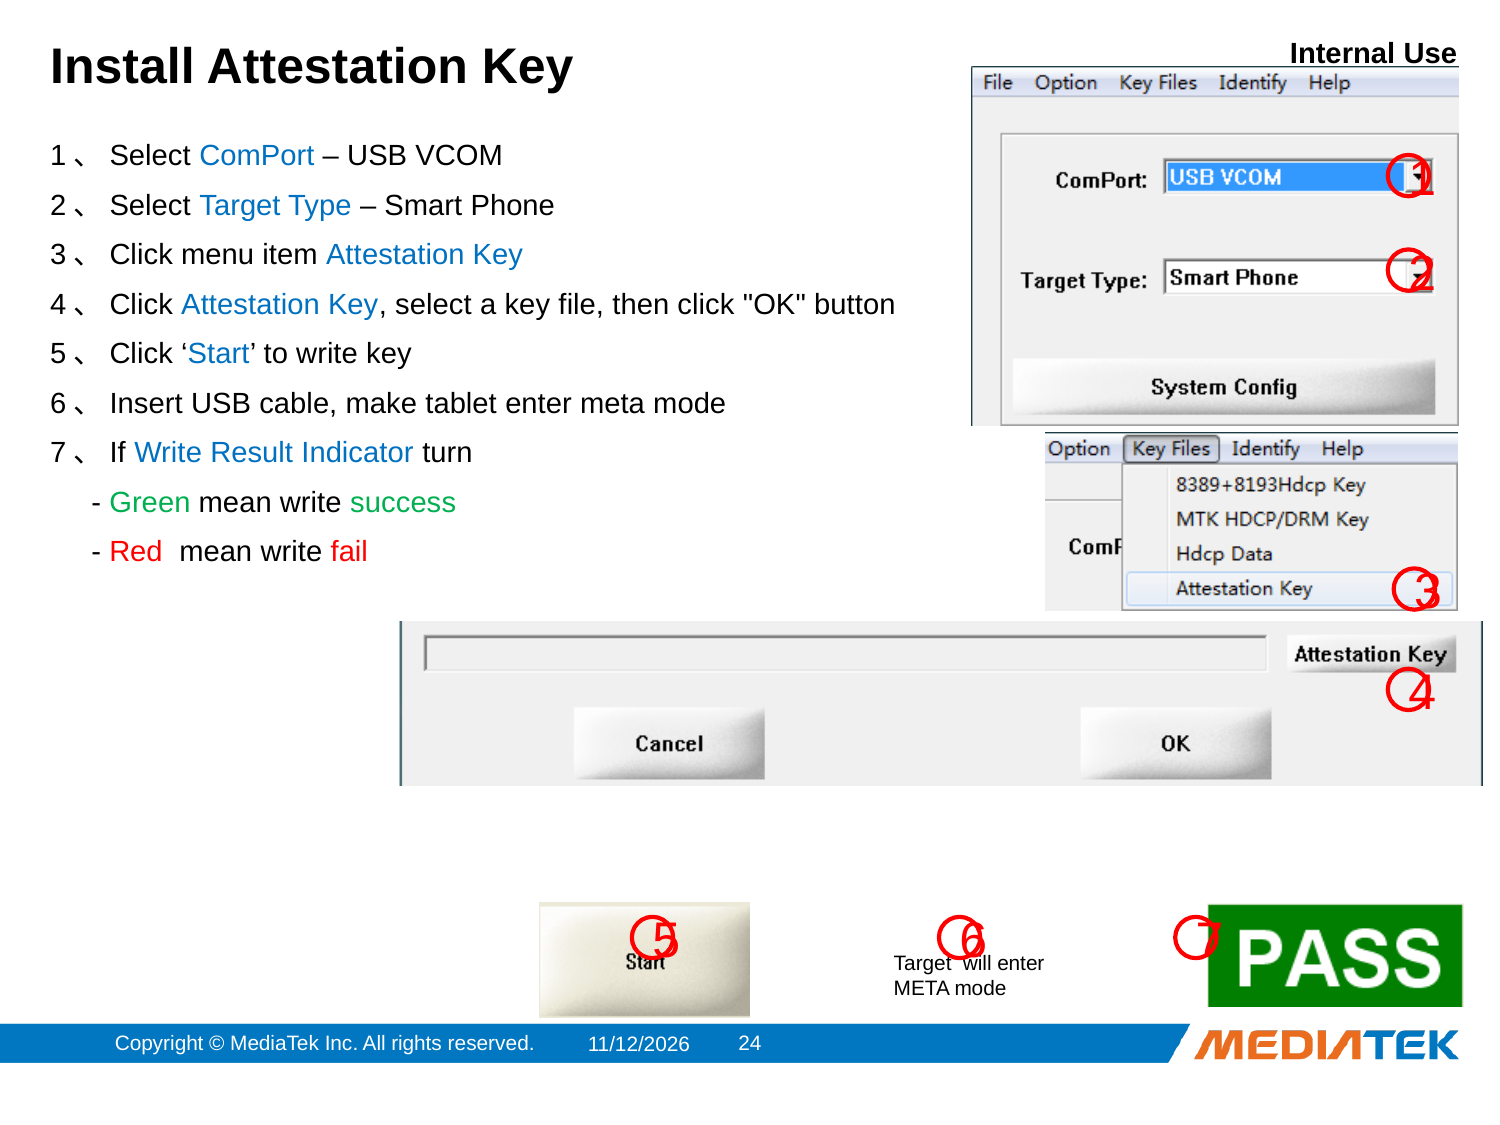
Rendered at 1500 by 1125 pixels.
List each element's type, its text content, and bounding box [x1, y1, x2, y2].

picture [970, 66, 1459, 426]
slide_number 23 [711, 1022, 789, 1090]
picture [0, 1023, 99, 1063]
footer Copyright © MediaTek Inc. All rights reserved. [99, 1022, 573, 1090]
text_box 7 [1173, 914, 1201, 961]
text_box 6 [936, 914, 983, 961]
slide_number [573, 1025, 711, 1090]
picture [1045, 432, 1459, 611]
picture [399, 621, 1483, 786]
text_box Target will enter META mode [878, 942, 1079, 1007]
title Install Attestation Key [34, 8, 1358, 118]
picture [538, 902, 751, 1019]
picture [789, 1023, 1459, 1063]
list 1、Select ComPort – USB VCOM 2、Select Target Type – Smart Phone 3、Click menu item Attestation Key 4、Click Attestation Key, select a key file, then click "OK" button 5、Click ‘Start’ to write key 6、Insert USB cable, make tablet enter meta mode 7、If Write Result Indicator turn - Green mean write success - Red mean write fail [34, 128, 1477, 1020]
picture [1206, 902, 1464, 1008]
